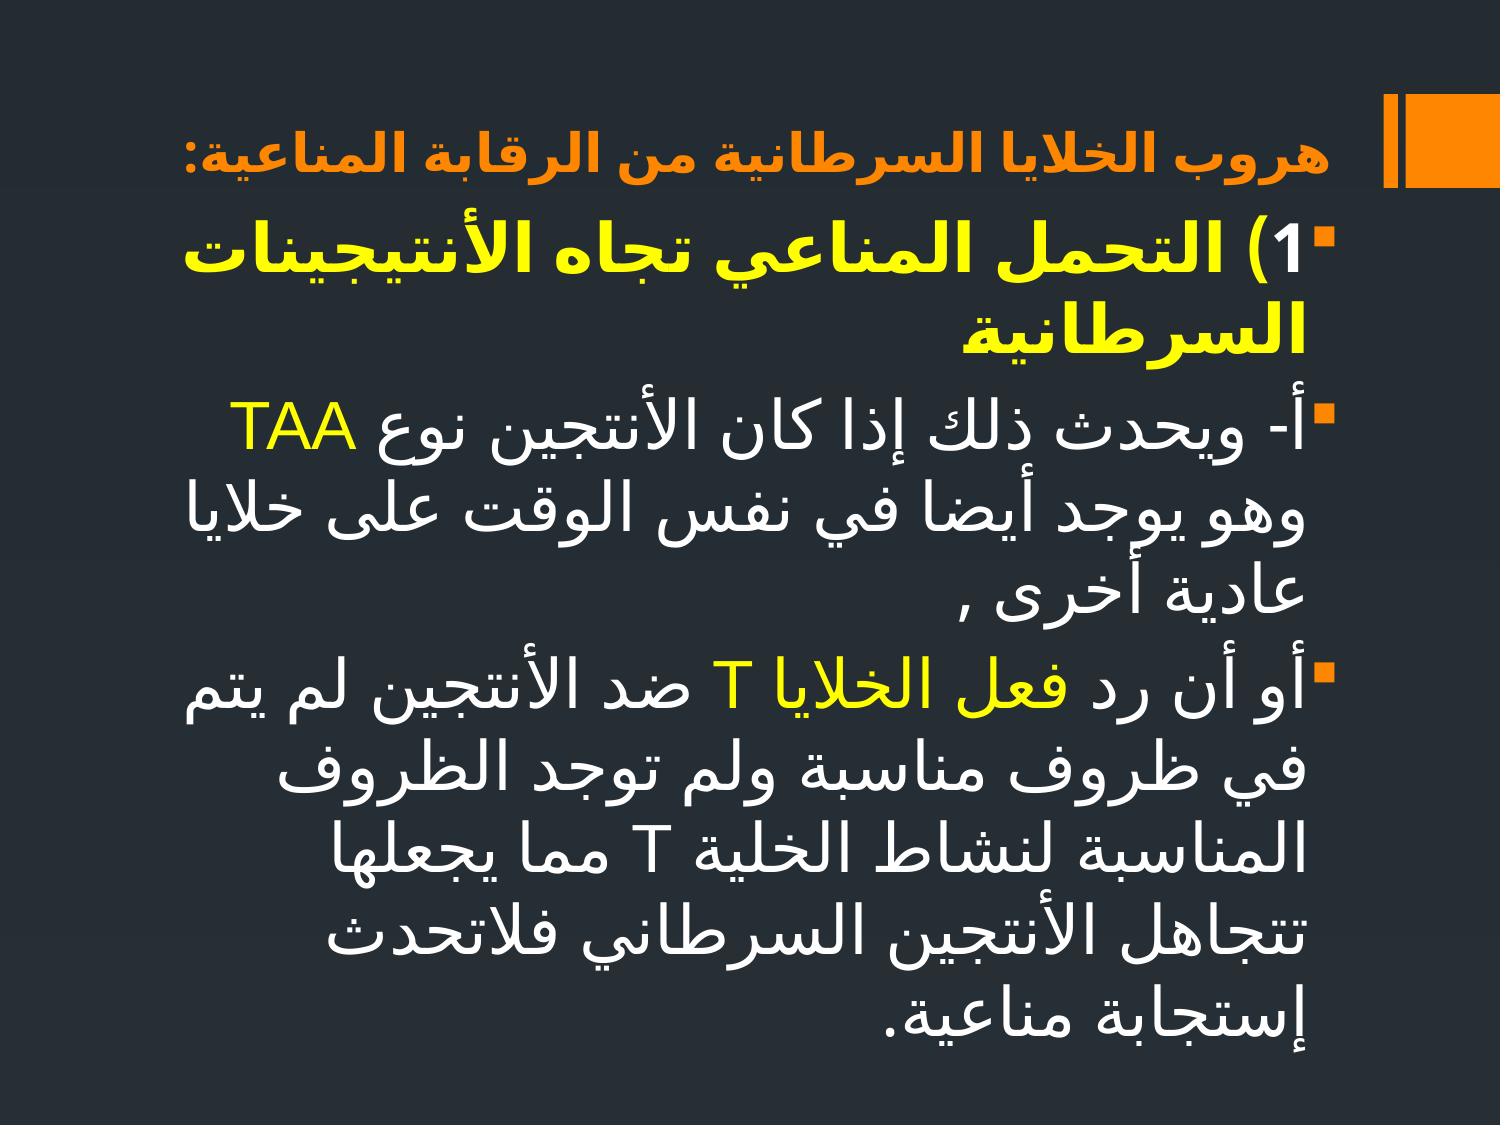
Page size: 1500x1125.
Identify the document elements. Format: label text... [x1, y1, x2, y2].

list 1) التحمل المناعي تجاه الأنتيجينات السرطانية أ- ويحدث ذلك إذا كان الأنتجين نوع TAA وهو يوجد أيضا في نفس الوقت على خلايا عادية أخرى , أو أن رد فعل الخلايا T ضد الأنتجين لم يتم في ظروف مناسبة ولم توجد الظروف المناسبة لنشاط الخلية T مما يجعلها تتجاهل الأنتجين السرطاني فلاتحدث إستجابة مناعية. [159, 196, 1360, 1059]
title هروب الخلايا السرطانية من الرقابة المناعية: [147, 66, 1348, 256]
